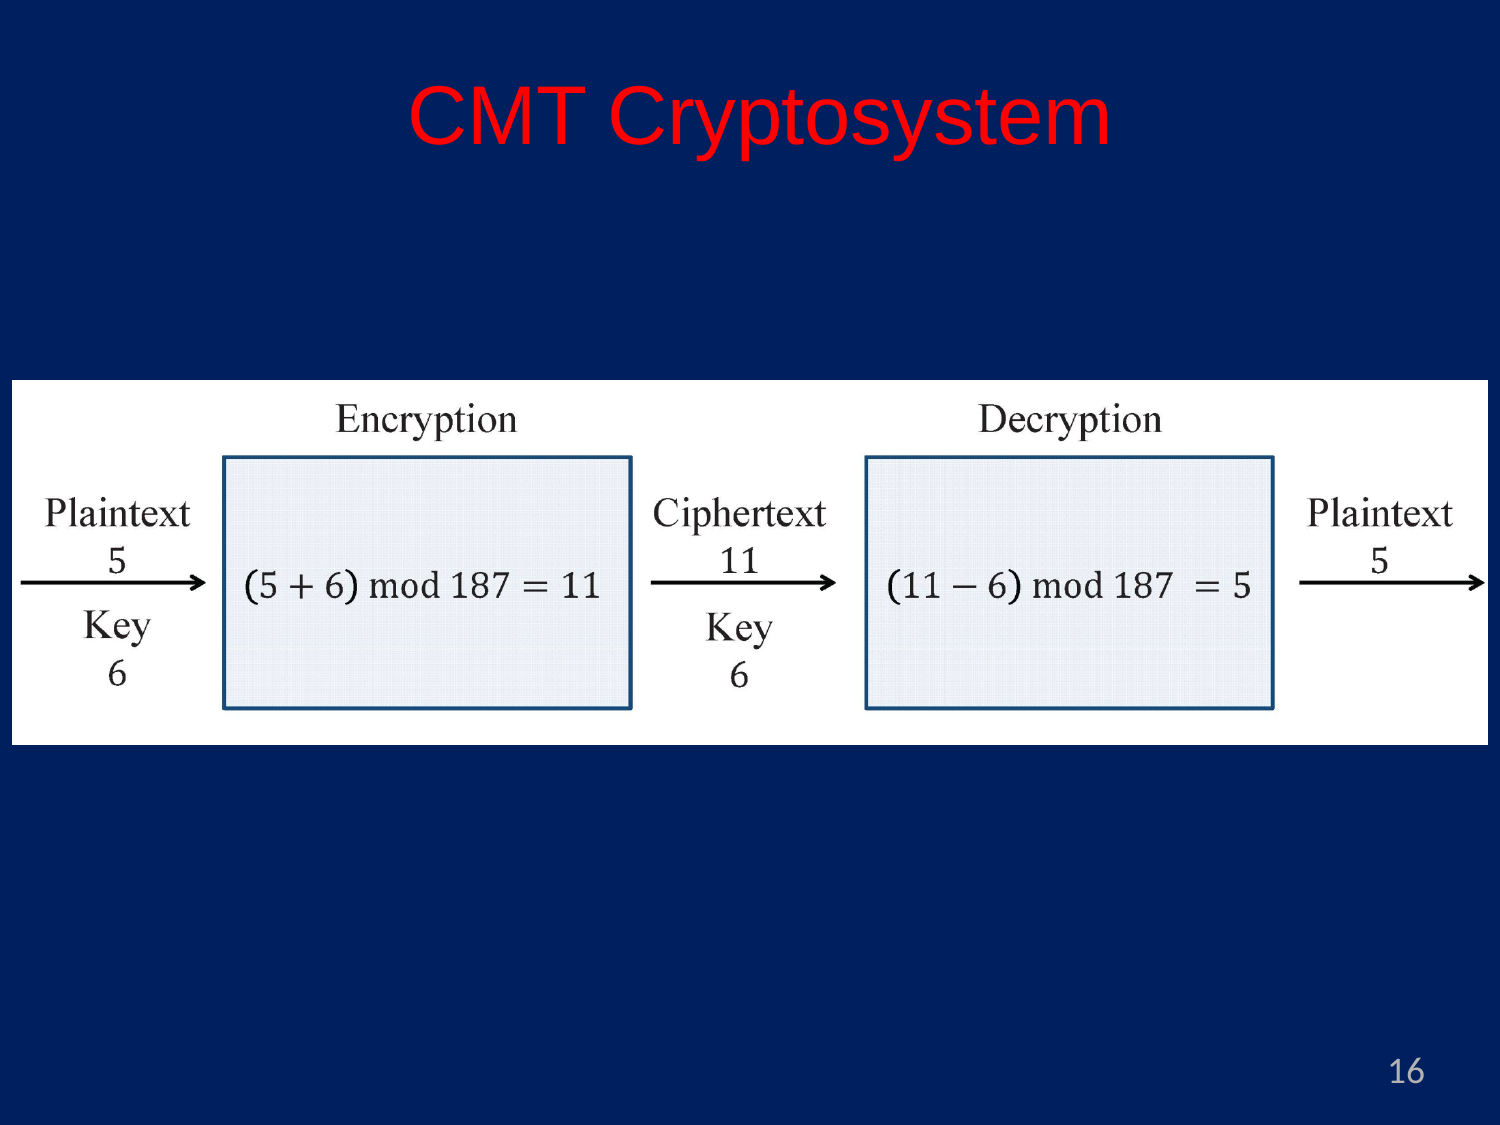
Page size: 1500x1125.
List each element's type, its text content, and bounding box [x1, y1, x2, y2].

picture [12, 380, 1488, 745]
slide_number 16 [1080, 1046, 1425, 1103]
title CMT Cryptosystem [44, 36, 1456, 250]
